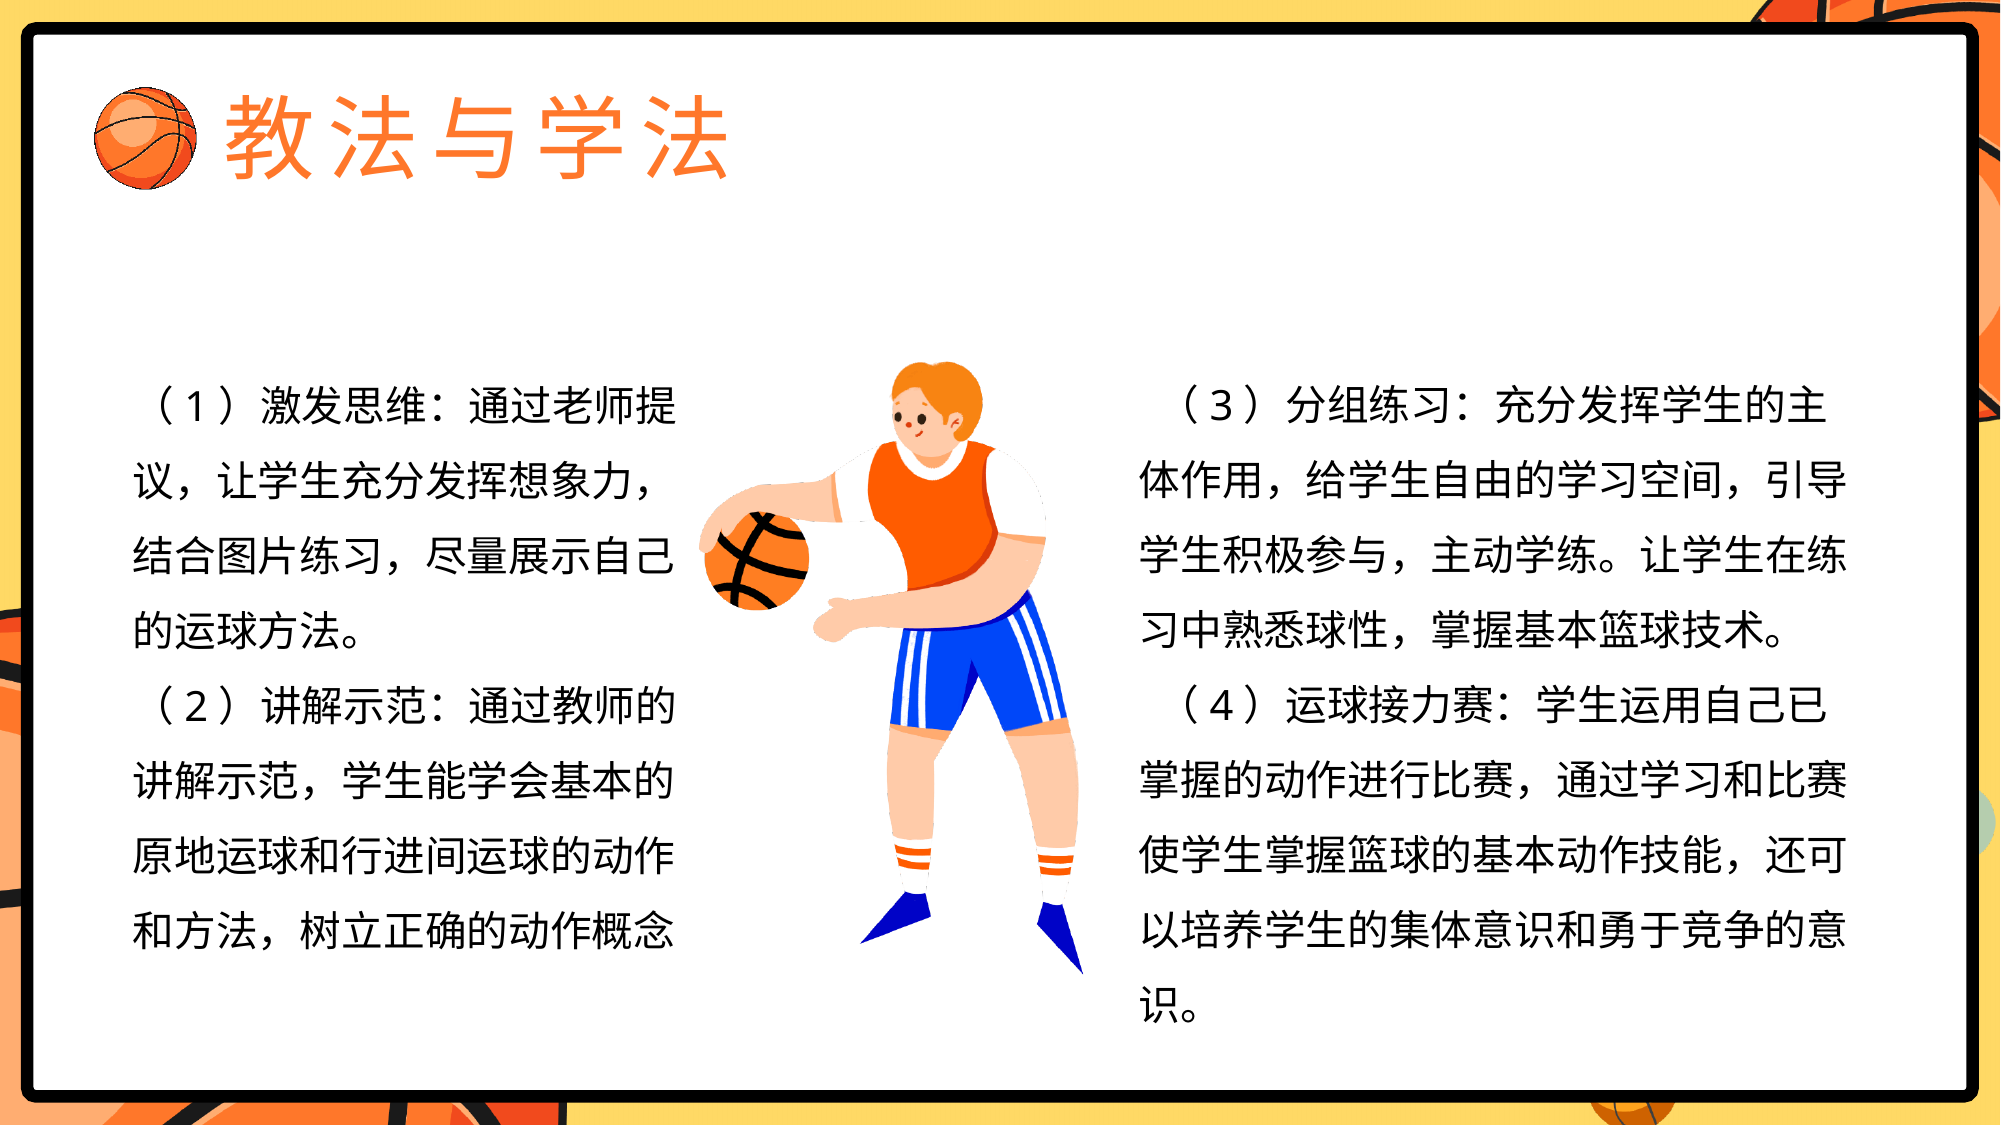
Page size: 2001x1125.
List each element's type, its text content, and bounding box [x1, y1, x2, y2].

text_box （3）分组练习：充分发挥学生的主体作用，给学生自由的学习空间，引导学生积极参与，主动学练。让学生在练习中熟悉球性，掌握基本篮球技术。 （4）运球接力赛：学生运用自己已掌握的动作进行比赛，通过学习和比赛使学生掌握篮球的基本动作技能，还可以培养学生的集体意识和勇于竞争的意识。 [1123, 346, 1880, 1037]
text_box （1）激发思维：通过老师提议，让学生充分发挥想象力，结合图片练习，尽量展示自己的运球方法。 （2）讲解示范：通过教师的讲解示范，学生能学会基本的原地运球和行进间运球的动作和方法，树立正确的动作概念 [117, 347, 599, 963]
picture [0, 0, 2001, 1125]
